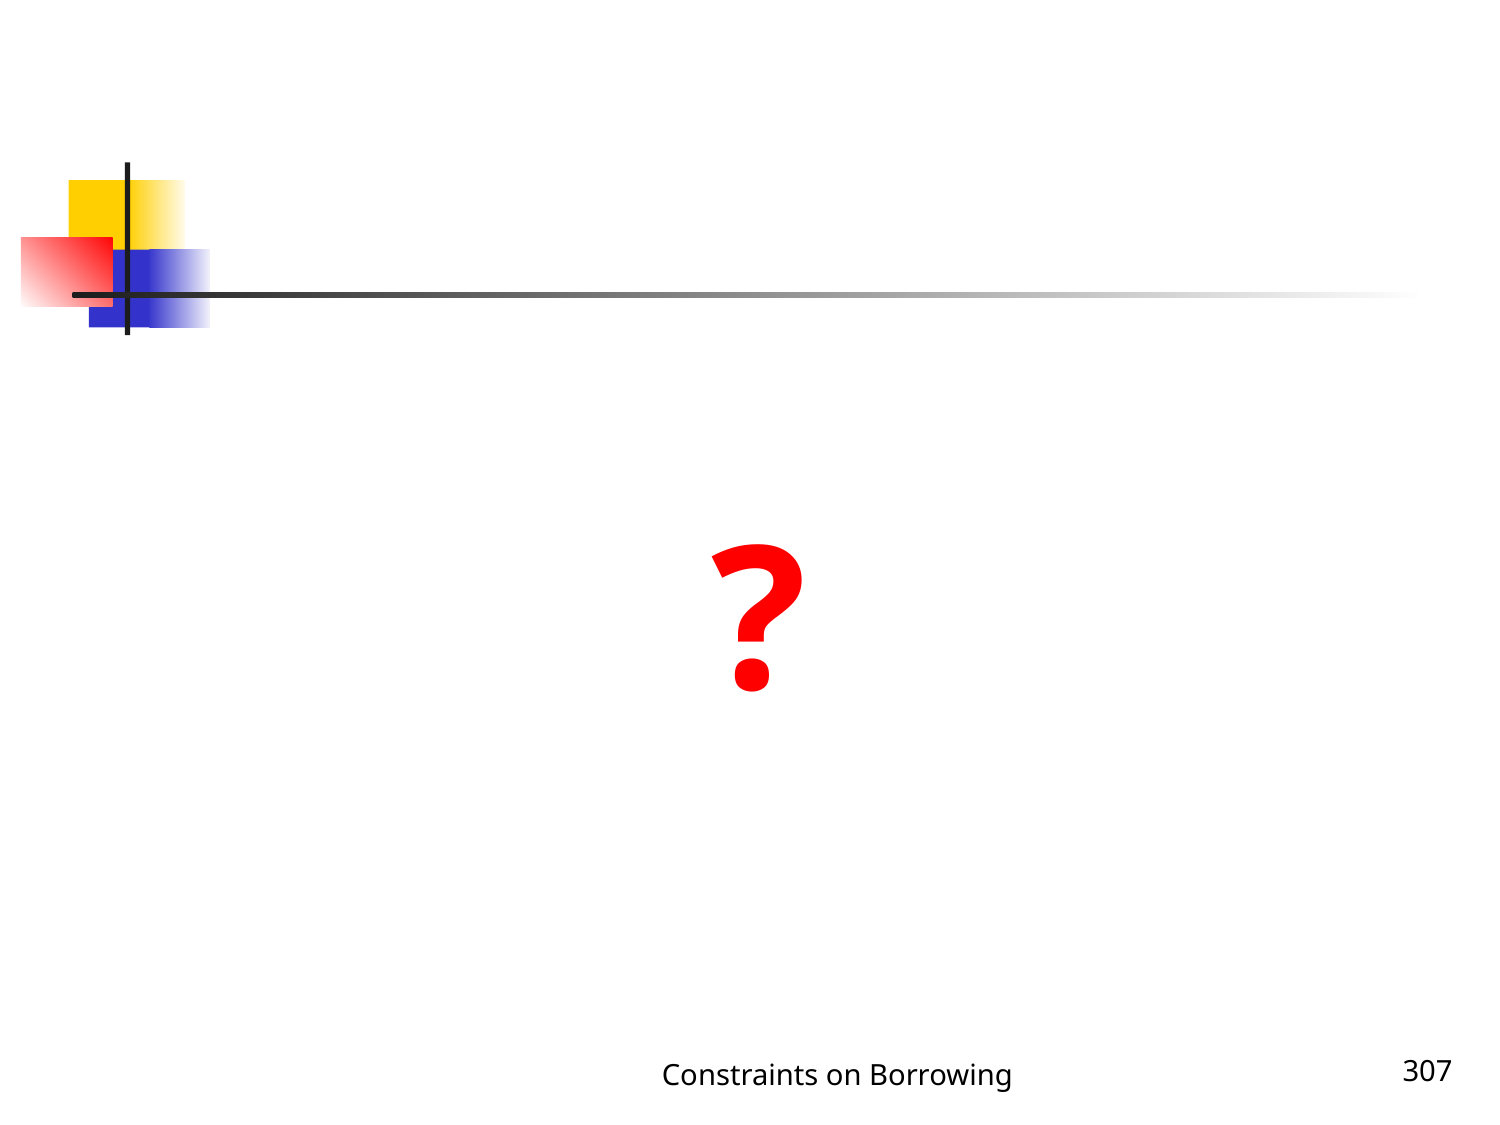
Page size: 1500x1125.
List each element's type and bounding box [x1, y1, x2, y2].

text_box [696, 482, 822, 737]
footer [599, 1023, 1076, 1100]
slide_number [1154, 1023, 1468, 1100]
